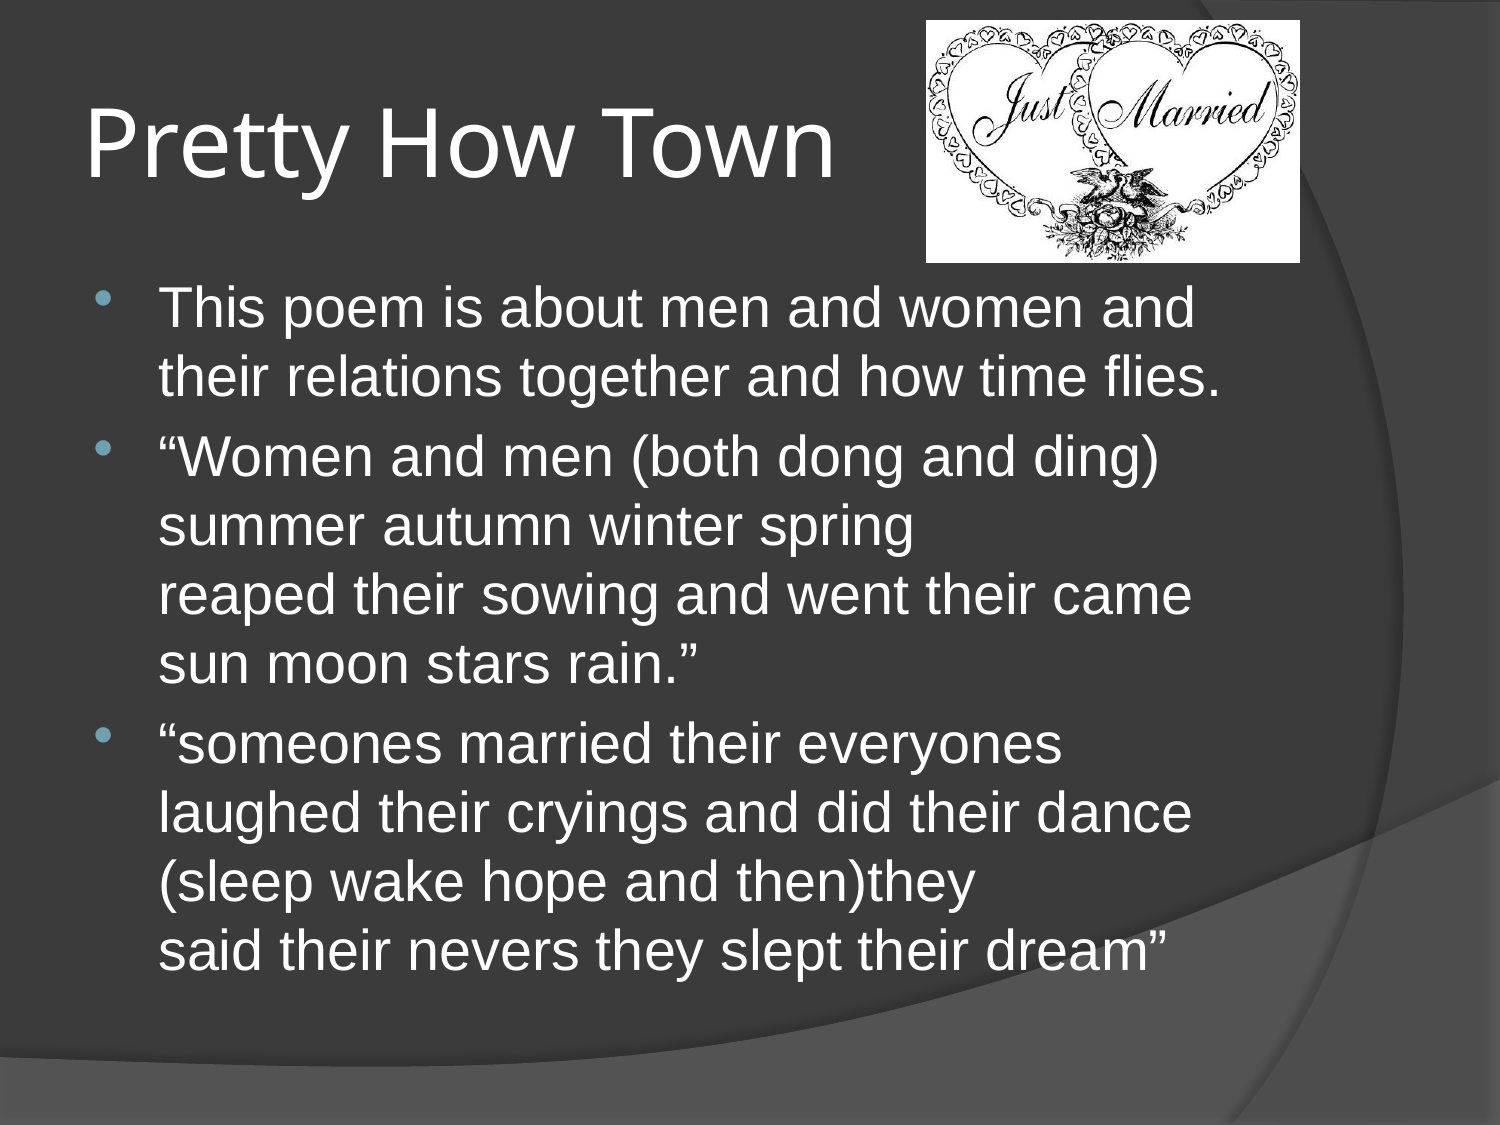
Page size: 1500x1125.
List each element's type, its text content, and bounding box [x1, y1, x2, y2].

picture [926, 20, 1301, 263]
title Pretty How Town [75, 45, 917, 233]
list This poem is about men and women and their relations together and how time flies. “Women and men (both dong and ding) summer autumn winter spring reaped their sowing and went their came sun moon stars rain.” “someones married their everyones laughed their cryings and did their dance (sleep wake hope and then)they said their nevers they slept their dream” [75, 262, 1300, 1005]
